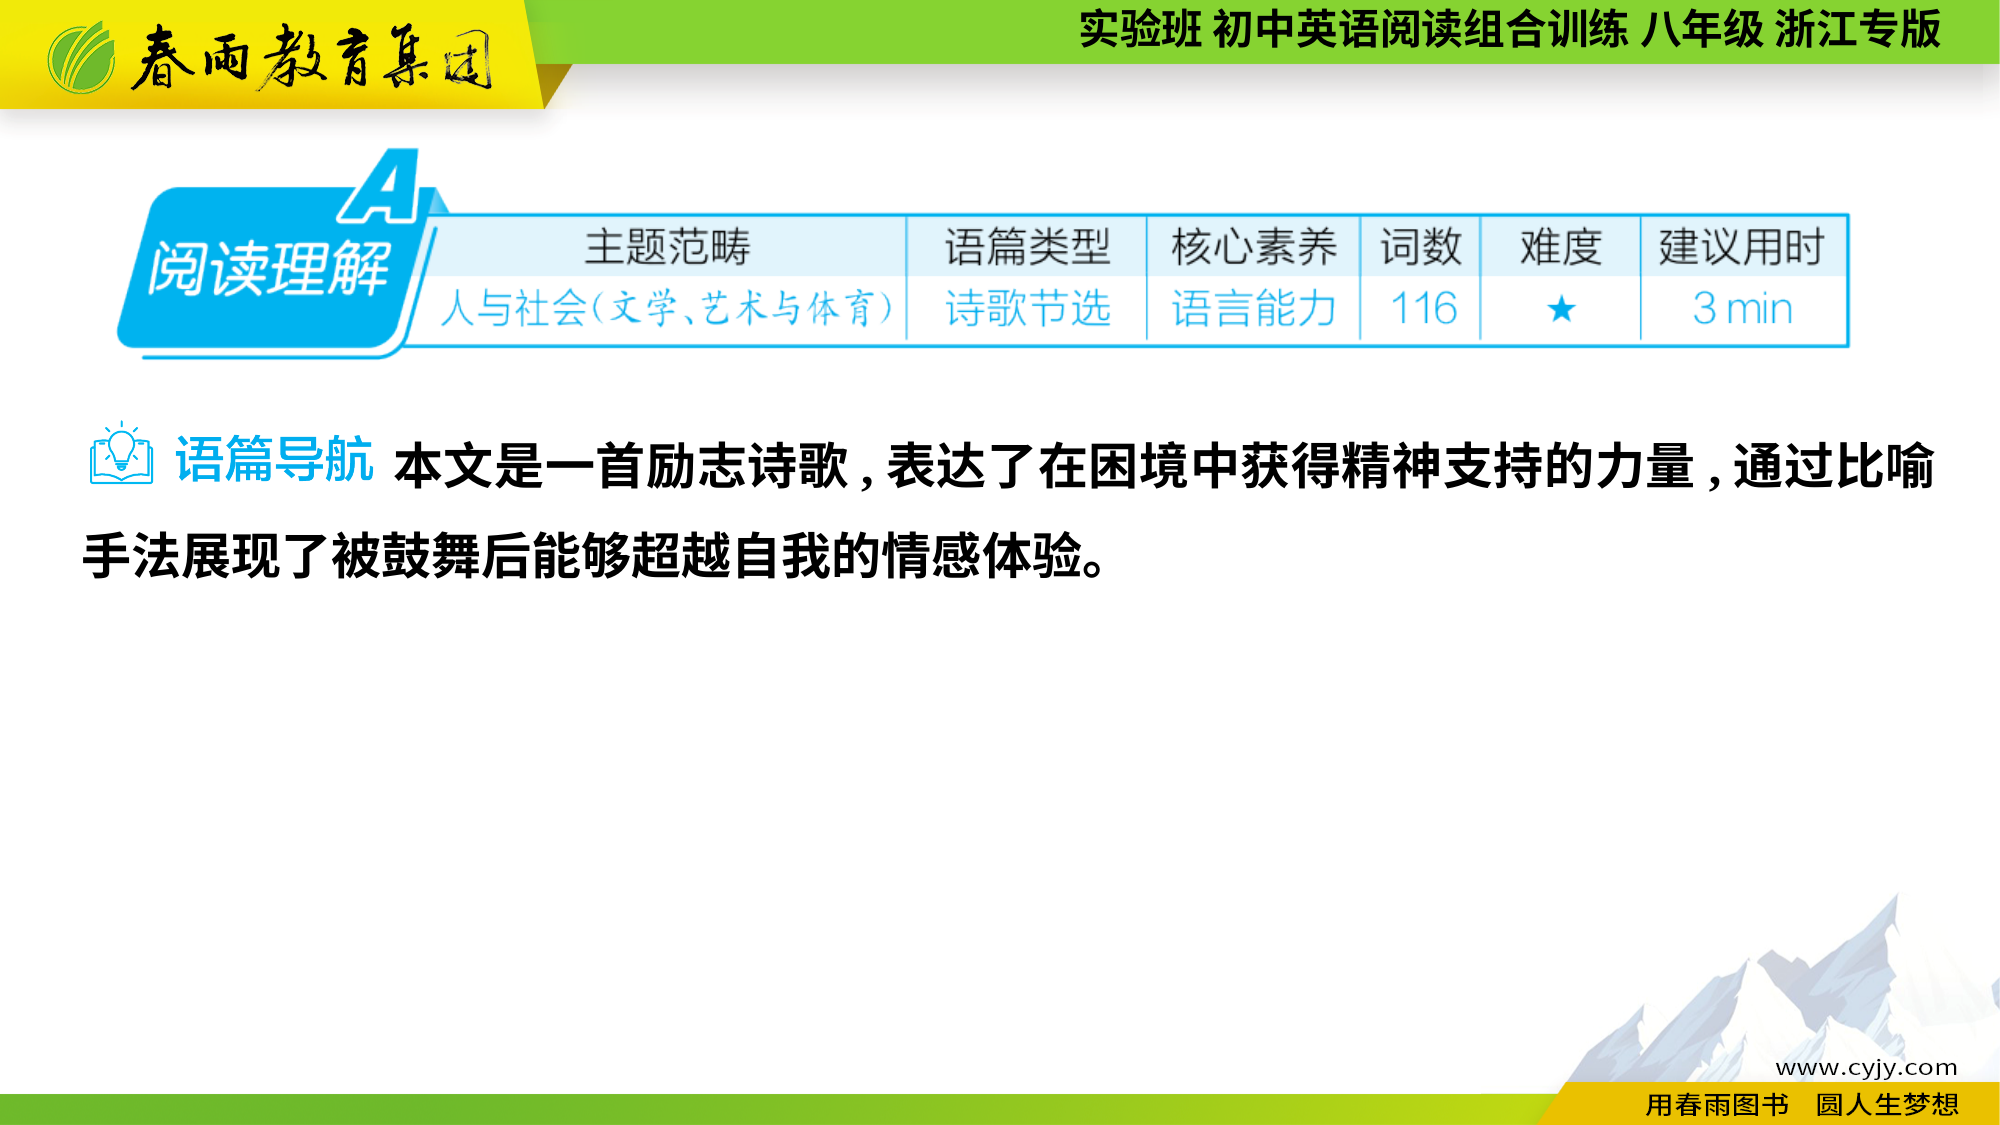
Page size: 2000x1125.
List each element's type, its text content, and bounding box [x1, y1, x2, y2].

list 本文是一首励志诗歌,表达了在困境中获得精神支持的力量,通过比喻手法展现了被鼓舞后能够超越自我的情感体验。 [66, 397, 1951, 583]
picture [0, 0, 2000, 1125]
